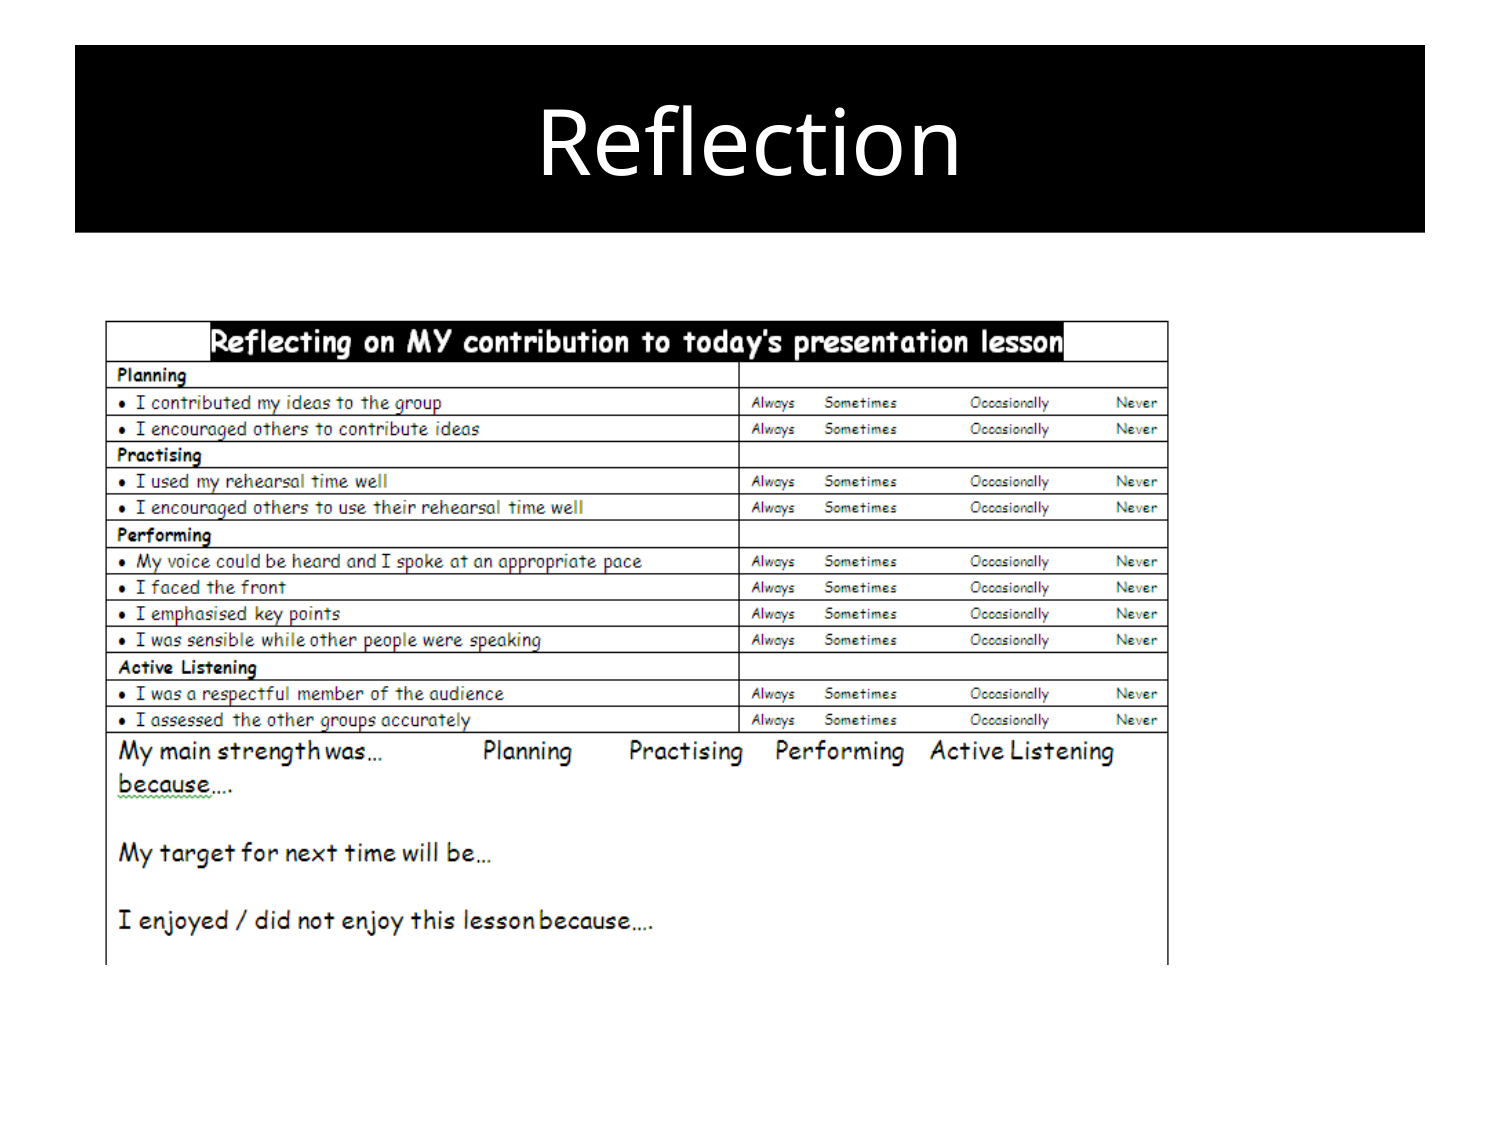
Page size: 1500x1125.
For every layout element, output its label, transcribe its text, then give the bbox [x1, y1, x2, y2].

picture [76, 302, 1188, 965]
title Reflection [75, 45, 1425, 233]
